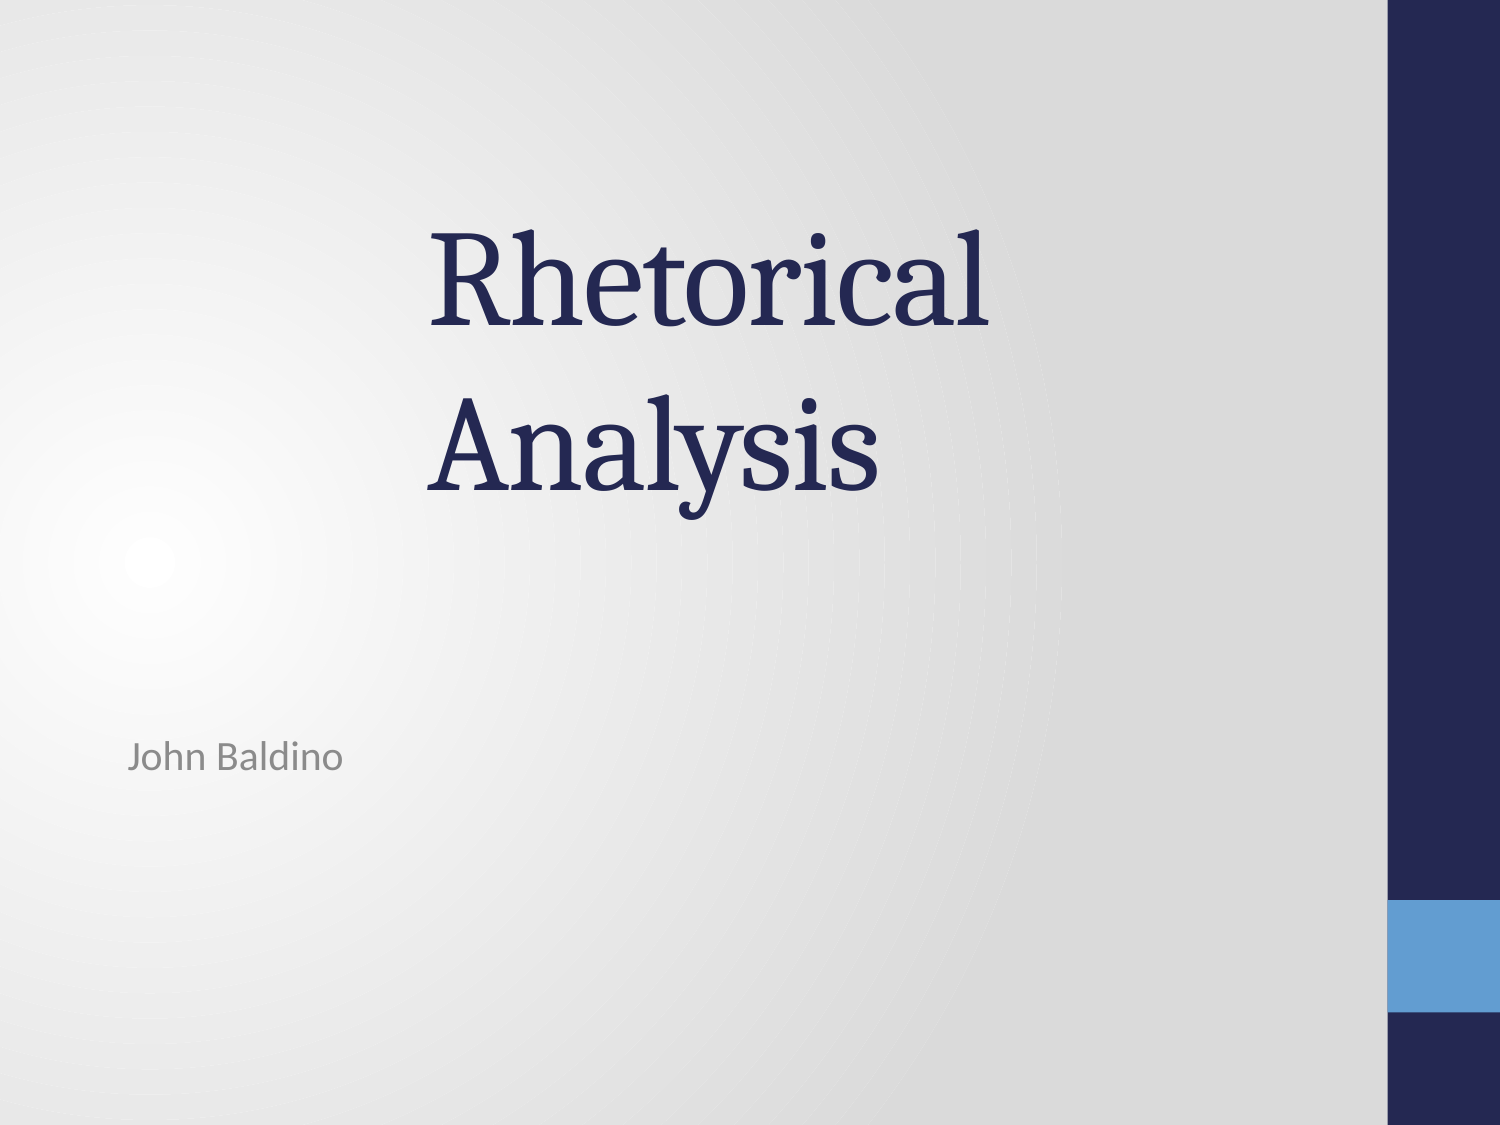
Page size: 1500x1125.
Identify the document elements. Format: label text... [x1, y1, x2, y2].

subtitle John Baldino [112, 721, 1173, 897]
title Rhetorical Analysis [112, 99, 1350, 526]
